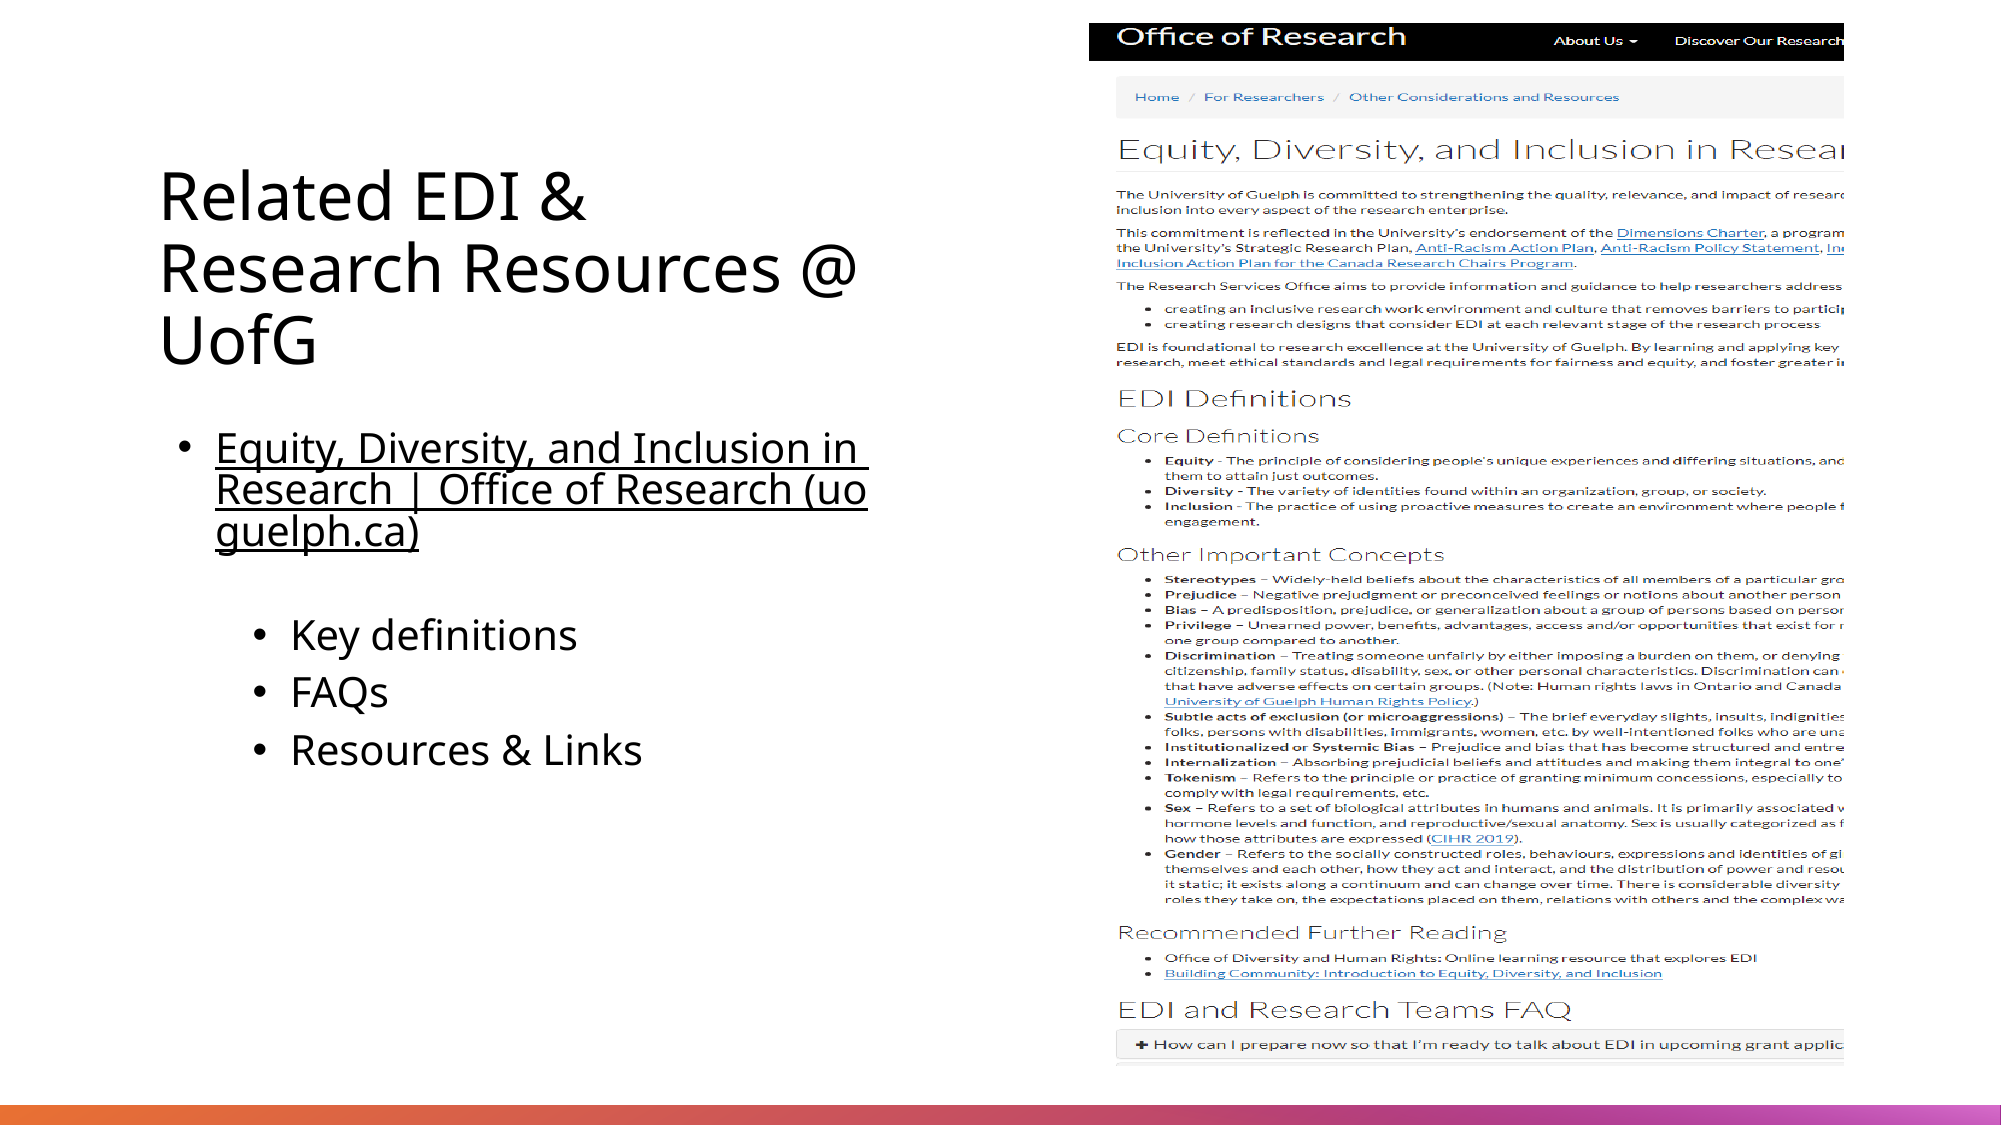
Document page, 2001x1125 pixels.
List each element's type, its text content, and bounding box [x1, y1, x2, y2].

picture [1088, 22, 1844, 1066]
text_box Equity, Diversity, and Inclusion in Research | Office of Research (uoguelph.ca) Key definitions FAQs Resources & Links [143, 415, 898, 982]
title Related EDI & Research Resources @ UofG [143, 121, 898, 387]
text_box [0, 1104, 2000, 1125]
